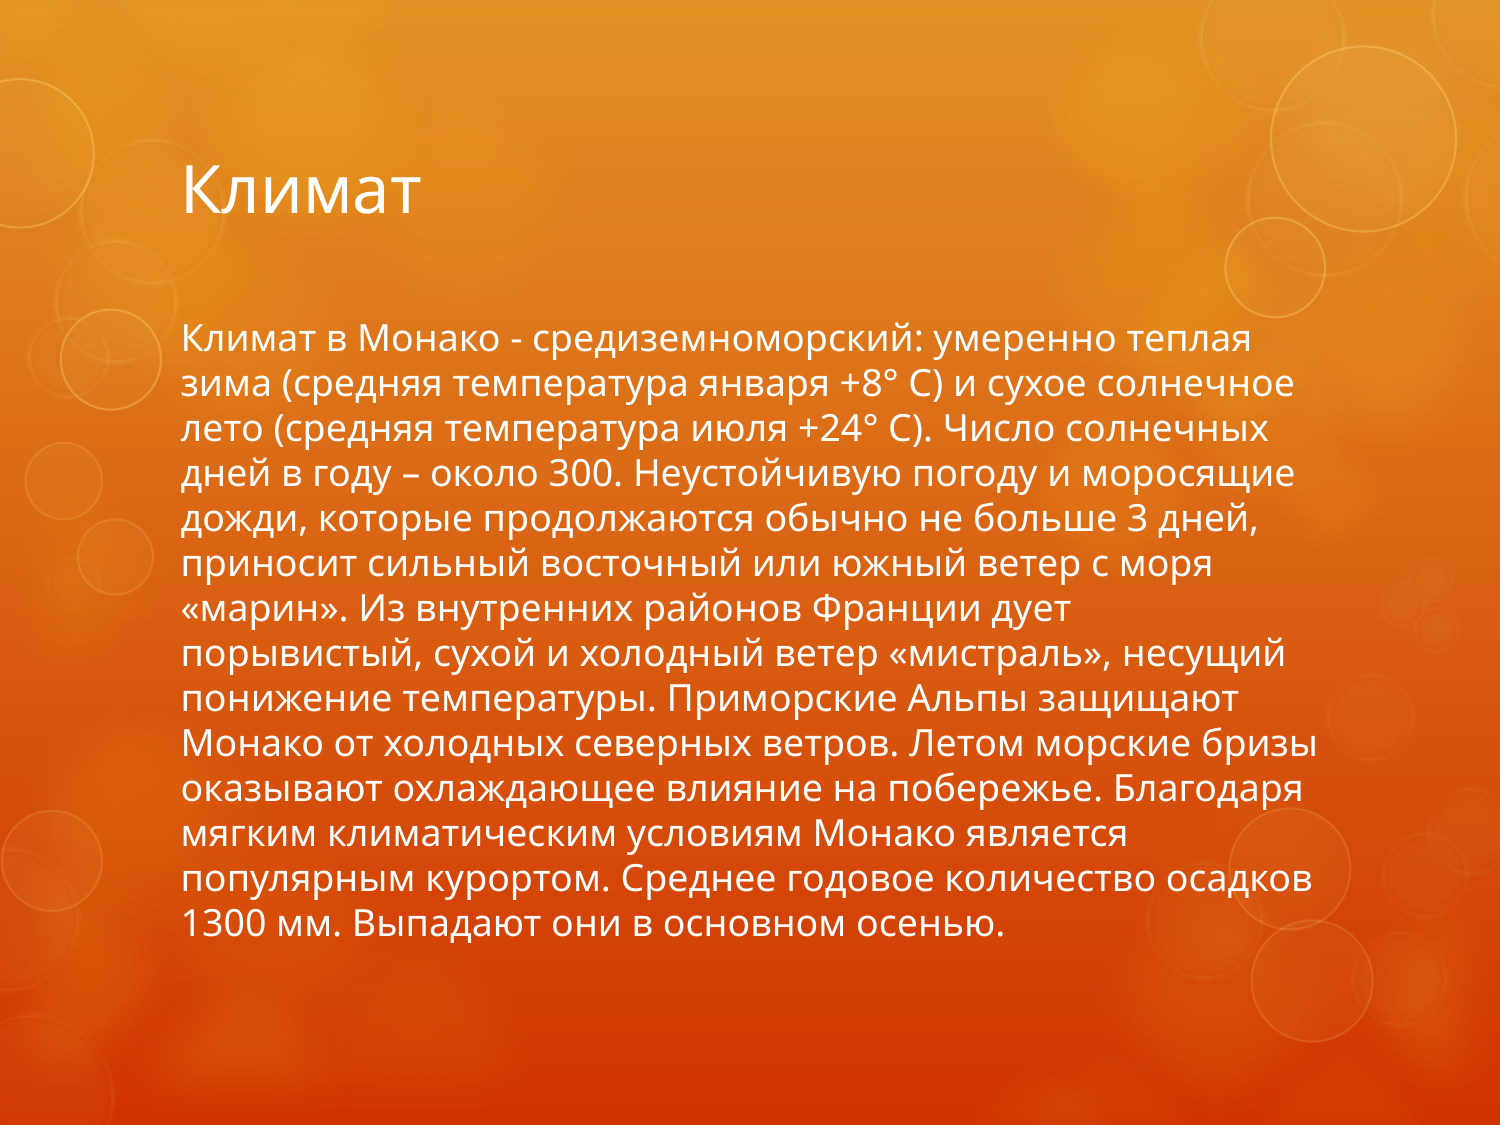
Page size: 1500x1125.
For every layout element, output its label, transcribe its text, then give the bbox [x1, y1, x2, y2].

title Климат [165, 110, 1335, 263]
list Климат в Монако - средиземноморский: умеренно теплая зима (средняя температура января +8° С) и сухое солнечное лето (средняя температура июля +24° С). Число солнечных дней в году – около 300. Неустойчивую погоду и моросящие дожди, которые продолжаются обычно не больше 3 дней, приносит сильный восточный или южный ветер с моря «марин». Из внутренних районов Франции дует порывистый, сухой и холодный ветер «мистраль», несущий понижение температуры. Приморские Альпы защищают Монако от холодных северных ветров. Летом морские бризы оказывают охлаждающее влияние на побережье. Благодаря мягким климатическим условиям Монако является популярным курортом. Среднее годовое количество осадков 1300 мм. Выпадают они в основном осенью. [165, 296, 1335, 962]
